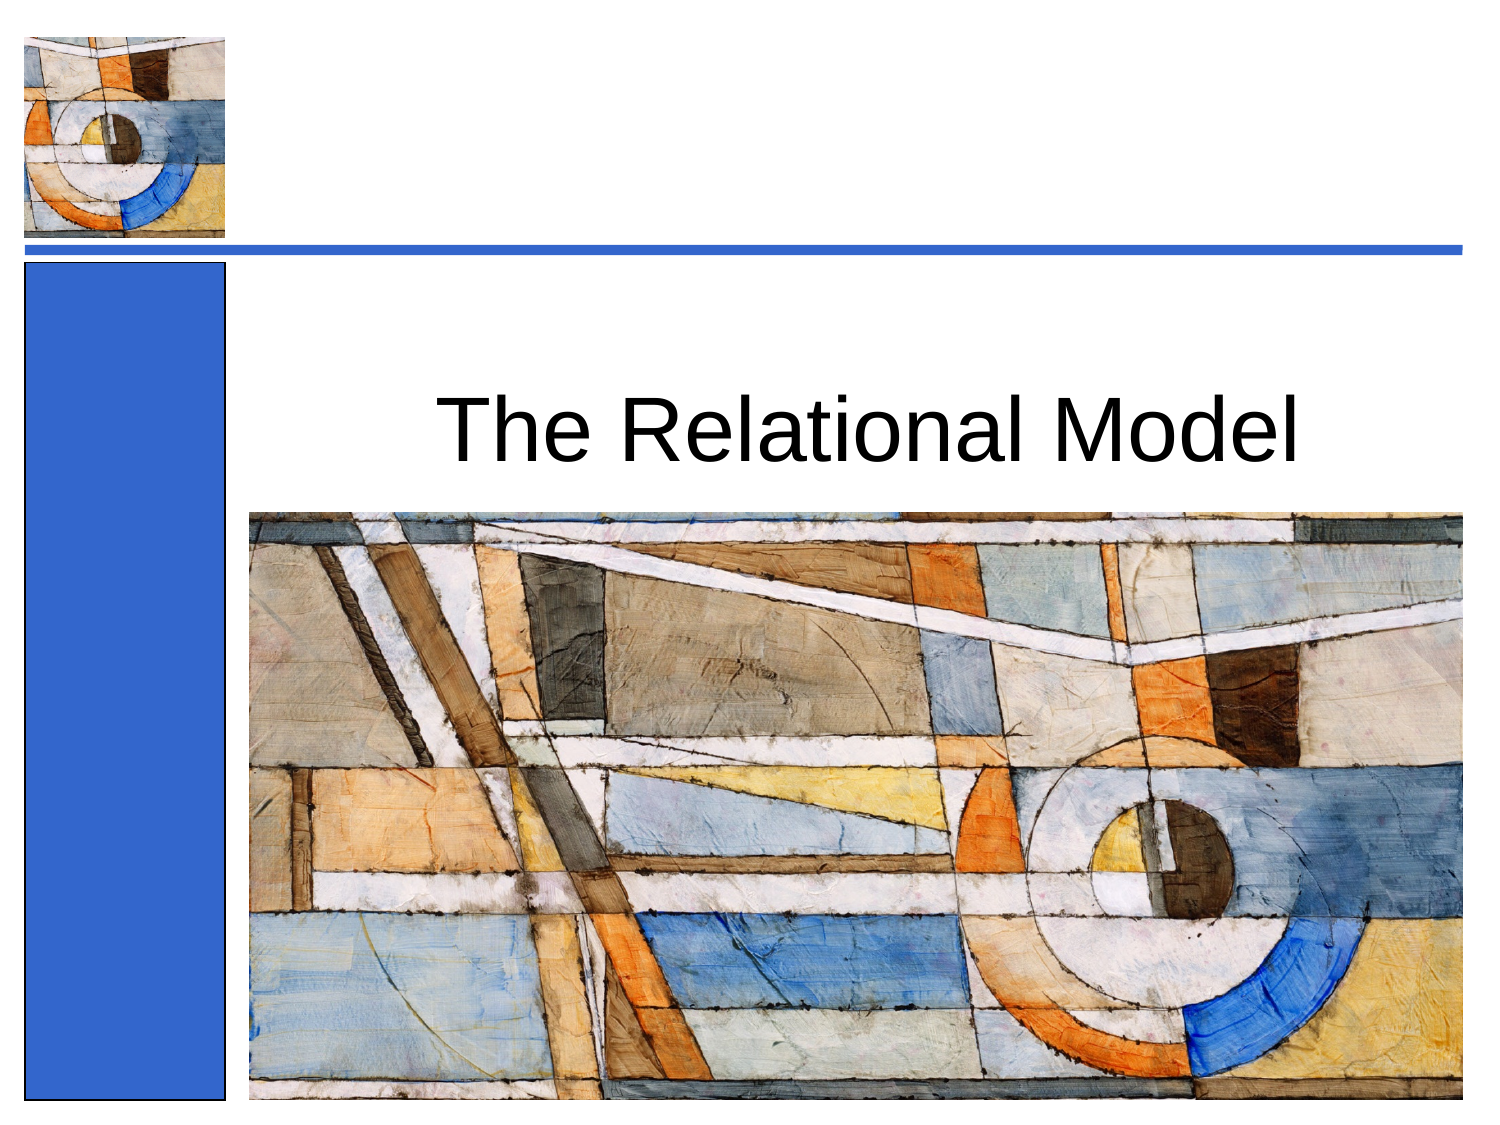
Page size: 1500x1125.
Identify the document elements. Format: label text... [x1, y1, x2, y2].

title The Relational Model [274, 362, 1463, 488]
picture [249, 512, 1463, 1101]
picture [24, 37, 225, 238]
